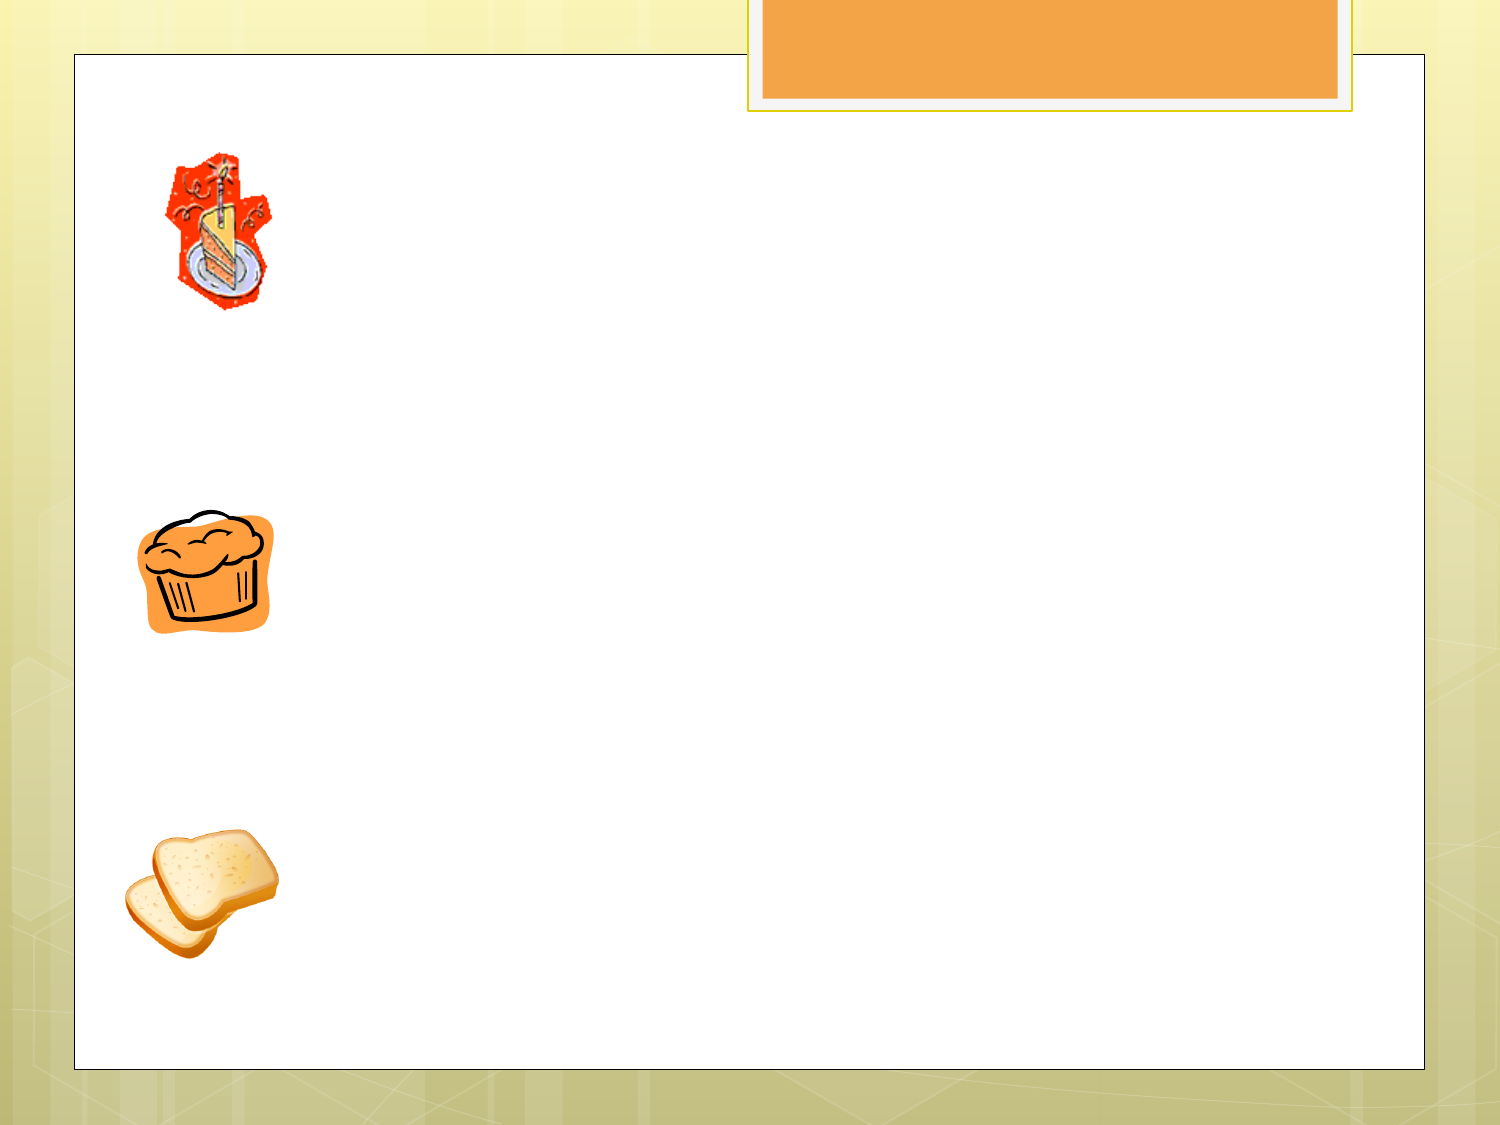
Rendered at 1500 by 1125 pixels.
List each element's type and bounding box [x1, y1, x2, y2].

picture [137, 509, 275, 635]
list [162, 149, 274, 315]
picture [121, 812, 291, 982]
